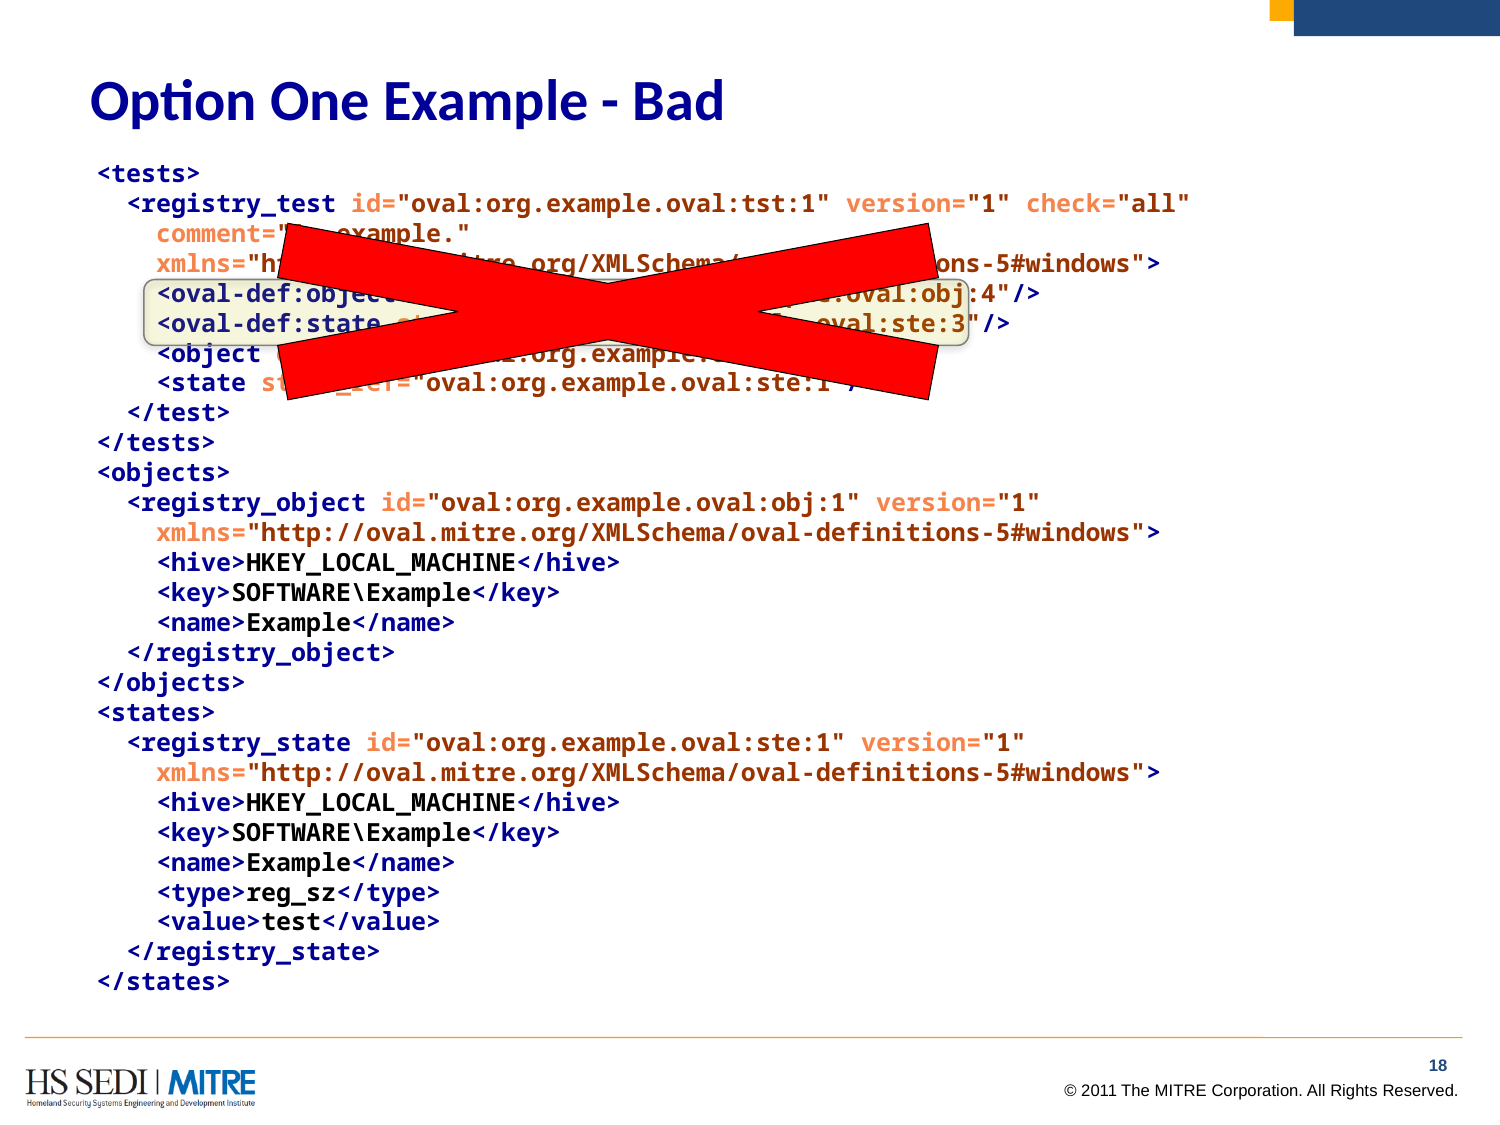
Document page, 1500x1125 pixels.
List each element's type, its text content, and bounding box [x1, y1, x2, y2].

text_box [575, 340, 641, 347]
text_box [761, 278, 970, 347]
text_box [585, 278, 631, 283]
text_box [143, 278, 455, 347]
title Option One Example - Bad [74, 62, 1488, 151]
slide_number 17 [1374, 1049, 1463, 1076]
text_box <tests> <registry_test id="oval:org.example.oval:tst:1" version="1" check="all" comment="An example." xmlns="http://oval.mitre.org/XMLSchema/oval-definitions-5#windows"> <oval-def:object object_ref="oval:org.example.oval:obj:4"/> <oval-def:state state_ref="oval:org.example.oval:ste:3"/> <object object_ref="oval:org.example.oval:obj:1"/> <state state_ref="oval:org.example.oval:ste:1"/> </test> </tests> <objects> <registry_object id="oval:org.example.oval:obj:1" version="1" xmlns="http://oval.mitre.org/XMLSchema/oval-definitions-5#windows"> <hive>HKEY_LOCAL_MACHINE</hive> <key>SOFTWARE\Example</key> <name>Example</name> </registry_object> </objects> <states> <registry_state id="oval:org.example.oval:ste:1" version="1" xmlns="http://oval.mitre.org/XMLSchema/oval-definitions-5#windows"> <hive>HKEY_LOCAL_MACHINE</hive> <key>SOFTWARE\Example</key> <name>Example</name> <type>reg_sz</type> <value>test</value> </registry_state> </states> [81, 151, 1431, 1033]
picture [20, 1058, 271, 1122]
text_box [277, 223, 939, 400]
